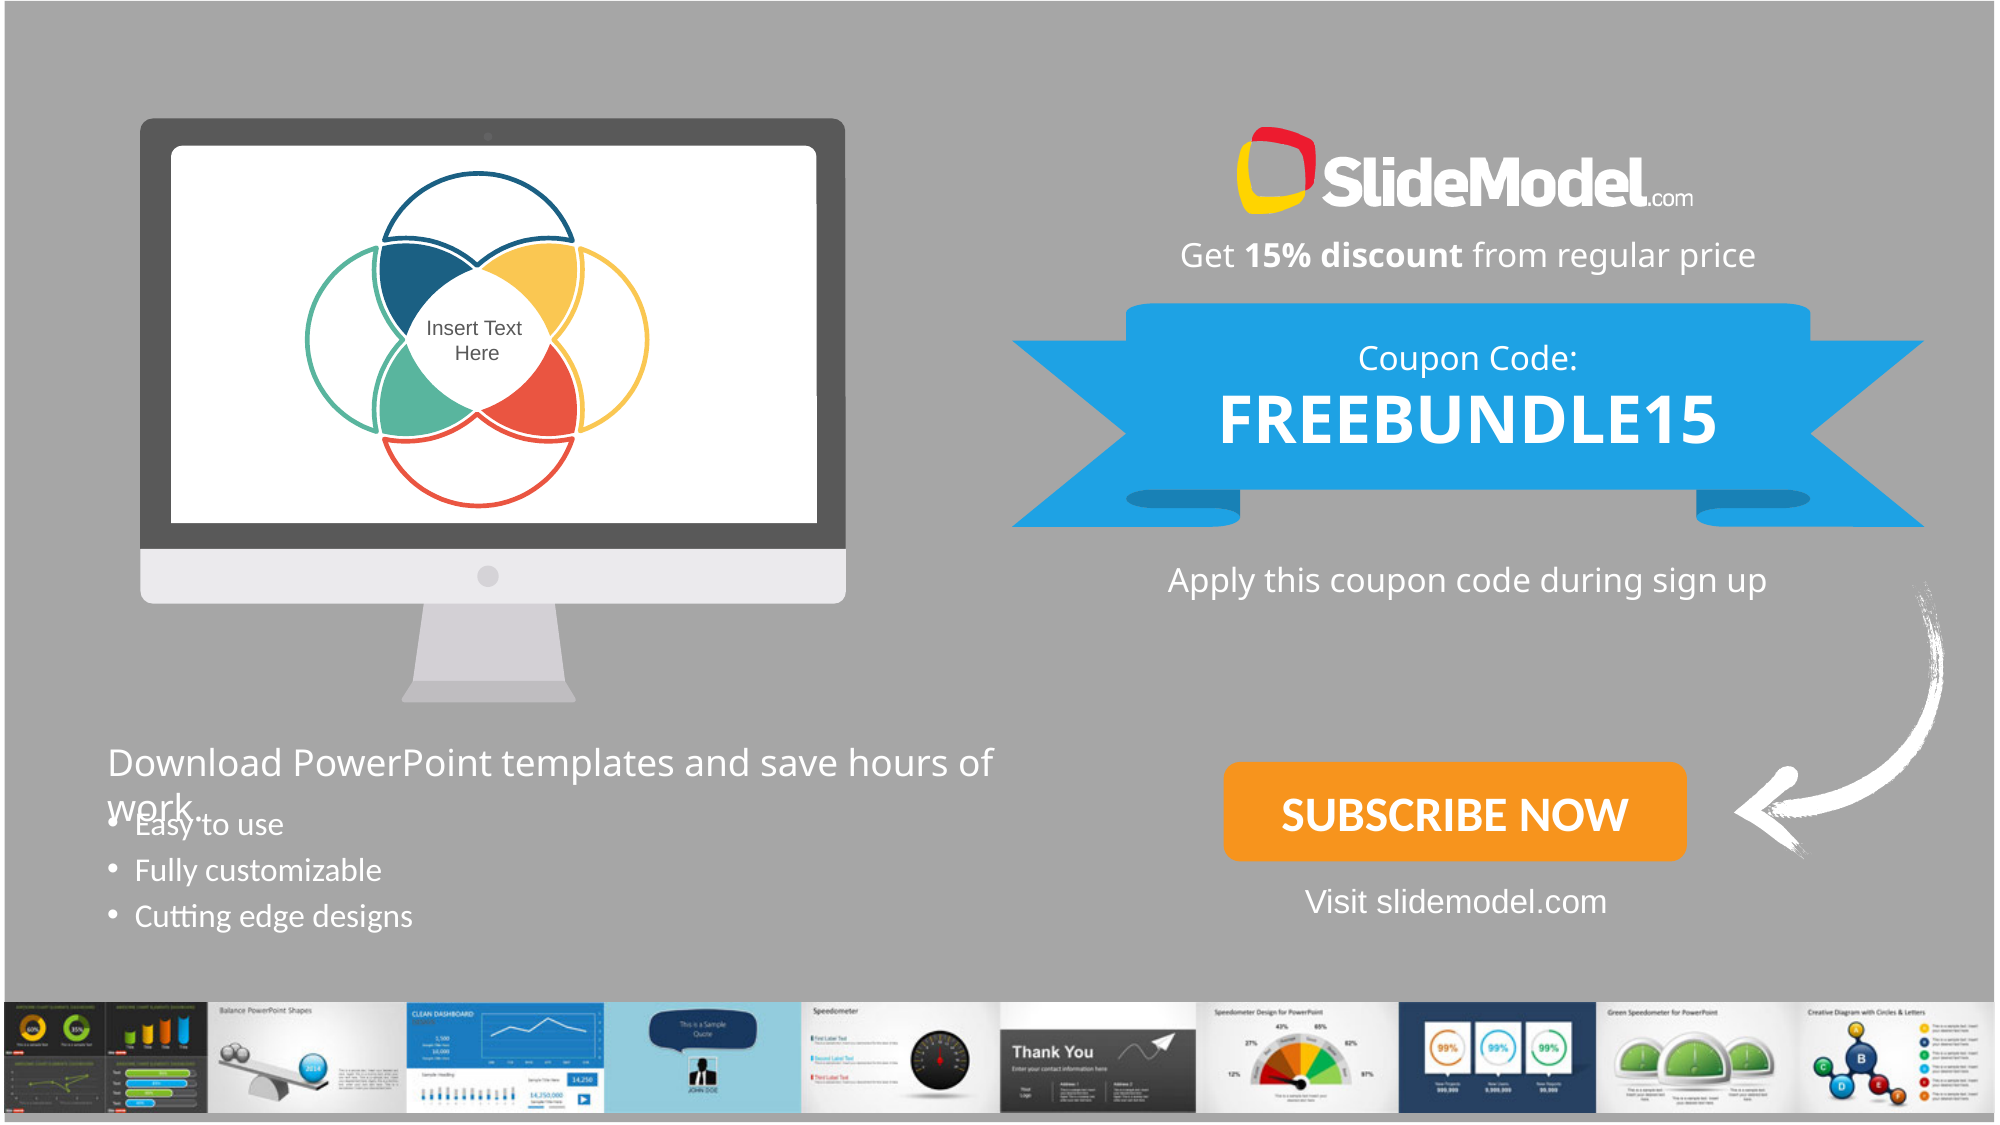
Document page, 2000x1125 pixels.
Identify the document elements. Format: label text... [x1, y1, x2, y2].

picture [4, 1002, 1995, 1113]
text_box Get 15% discount from regular price [1057, 226, 1879, 282]
text_box [4, 1113, 1995, 1123]
text_box Download PowerPoint templates and save hours of work. [92, 732, 1058, 836]
text_box Visit slidemodel.com [1247, 874, 1665, 926]
text_box [4, 0, 1995, 1002]
text_box SUBSCRIBE NOW [1222, 760, 1689, 863]
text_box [307, 173, 648, 507]
text_box Coupon Code: FREEBUNDLE15 [1172, 329, 1764, 464]
picture [1236, 127, 1693, 214]
text_box [1924, 587, 1933, 601]
text_box Easy to use Fully customizable Cutting edge designs [92, 836, 863, 942]
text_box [140, 118, 846, 703]
text_box [1733, 594, 1945, 860]
text_box [1012, 303, 1925, 527]
text_box Apply this coupon code during sign up [1129, 551, 1808, 607]
